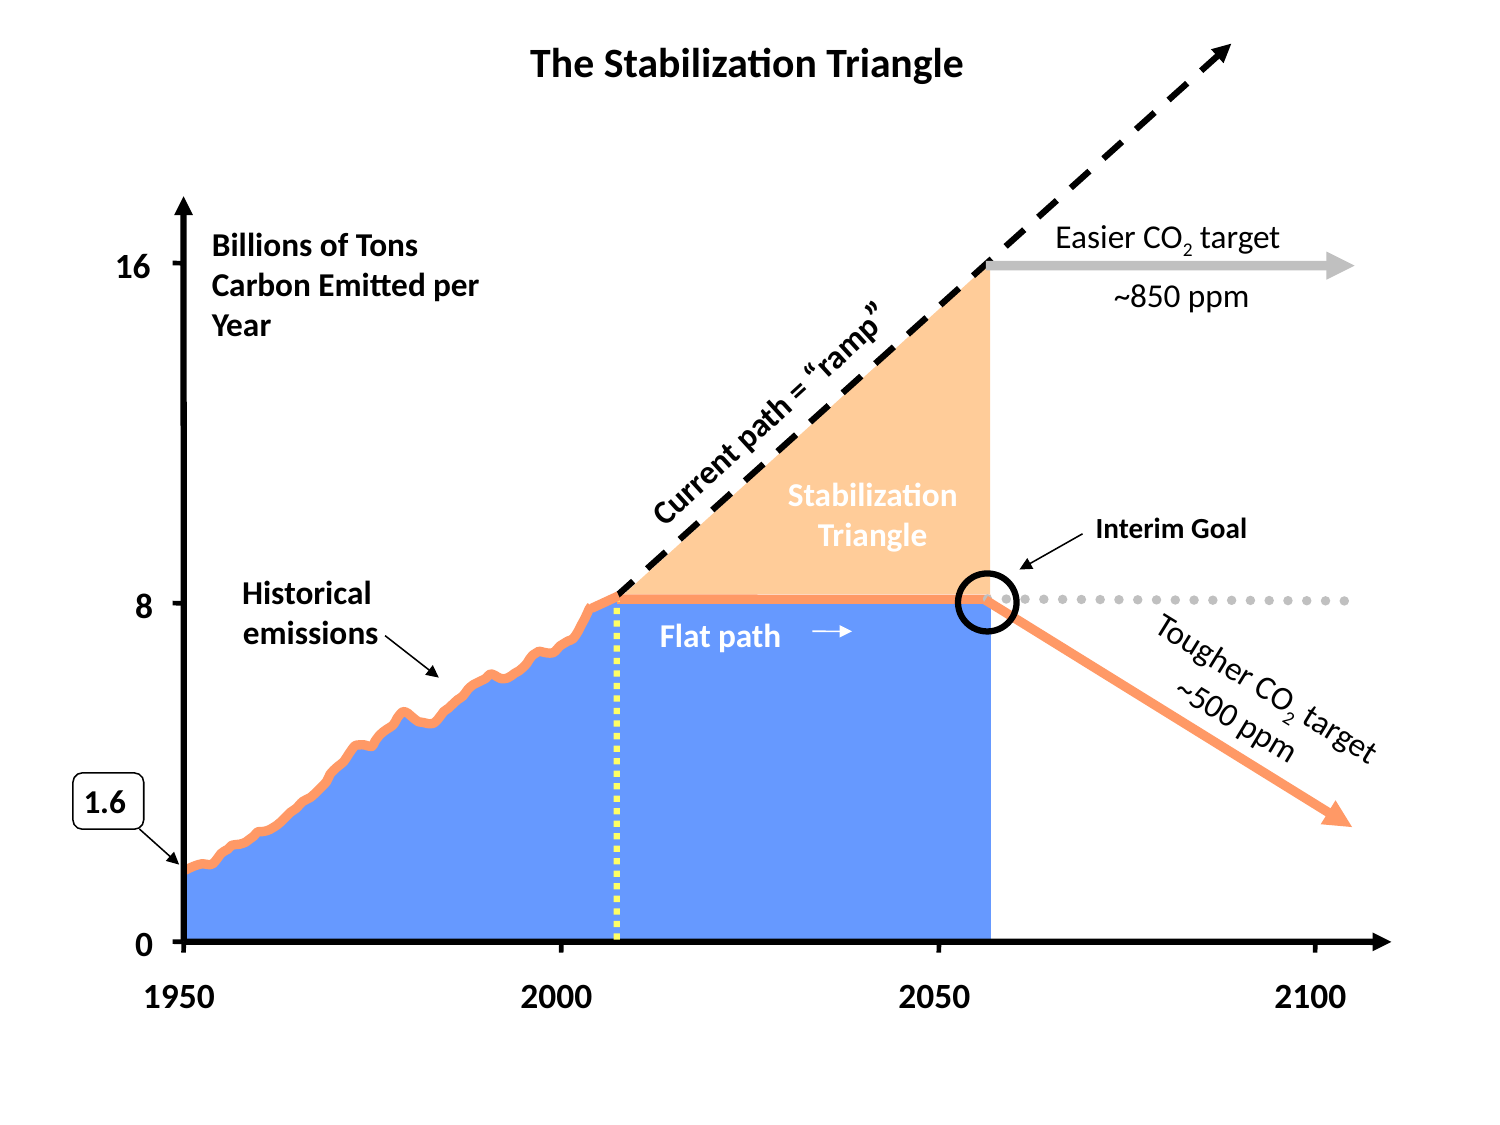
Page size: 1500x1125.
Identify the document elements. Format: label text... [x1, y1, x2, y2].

text_box [957, 573, 1017, 632]
text_box 2000 [520, 972, 593, 1016]
text_box [1019, 533, 1083, 570]
text_box Flat path [645, 606, 921, 662]
text_box [1217, 43, 1232, 57]
text_box [72, 772, 144, 830]
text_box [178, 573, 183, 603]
text_box Current path = “ramp” [623, 0, 1221, 548]
text_box Billions of Tons Carbon Emitted per Year [197, 215, 521, 351]
text_box ~500 ppm [1153, 652, 1324, 785]
text_box [1013, 617, 1353, 828]
text_box [624, 491, 991, 595]
text_box [1316, 935, 1392, 949]
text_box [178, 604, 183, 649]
text_box 0 [135, 921, 154, 964]
text_box Easier CO2 target [1040, 207, 1386, 268]
text_box Stabilization Triangle [737, 465, 1009, 561]
text_box Historical emissions [184, 573, 436, 649]
text_box 1950 [142, 972, 215, 1016]
text_box [184, 599, 616, 874]
text_box 1.6 [135, 772, 148, 828]
text_box [185, 605, 592, 871]
text_box [612, 596, 991, 940]
text_box [184, 874, 628, 941]
text_box 8 [135, 582, 154, 626]
text_box 2100 [1274, 972, 1347, 1016]
text_box [402, 649, 439, 678]
text_box The Stabilization Triangle [515, 28, 980, 94]
text_box 1.6 [68, 772, 81, 828]
text_box [177, 196, 190, 942]
text_box [139, 829, 180, 865]
text_box 16 [114, 242, 151, 286]
text_box Interim Goal [1080, 501, 1307, 552]
text_box [812, 625, 853, 638]
text_box [766, 266, 991, 465]
text_box Tougher CO2 target [1129, 589, 1486, 841]
text_box 2050 [898, 972, 971, 1016]
text_box ~850 ppm [1098, 268, 1265, 322]
